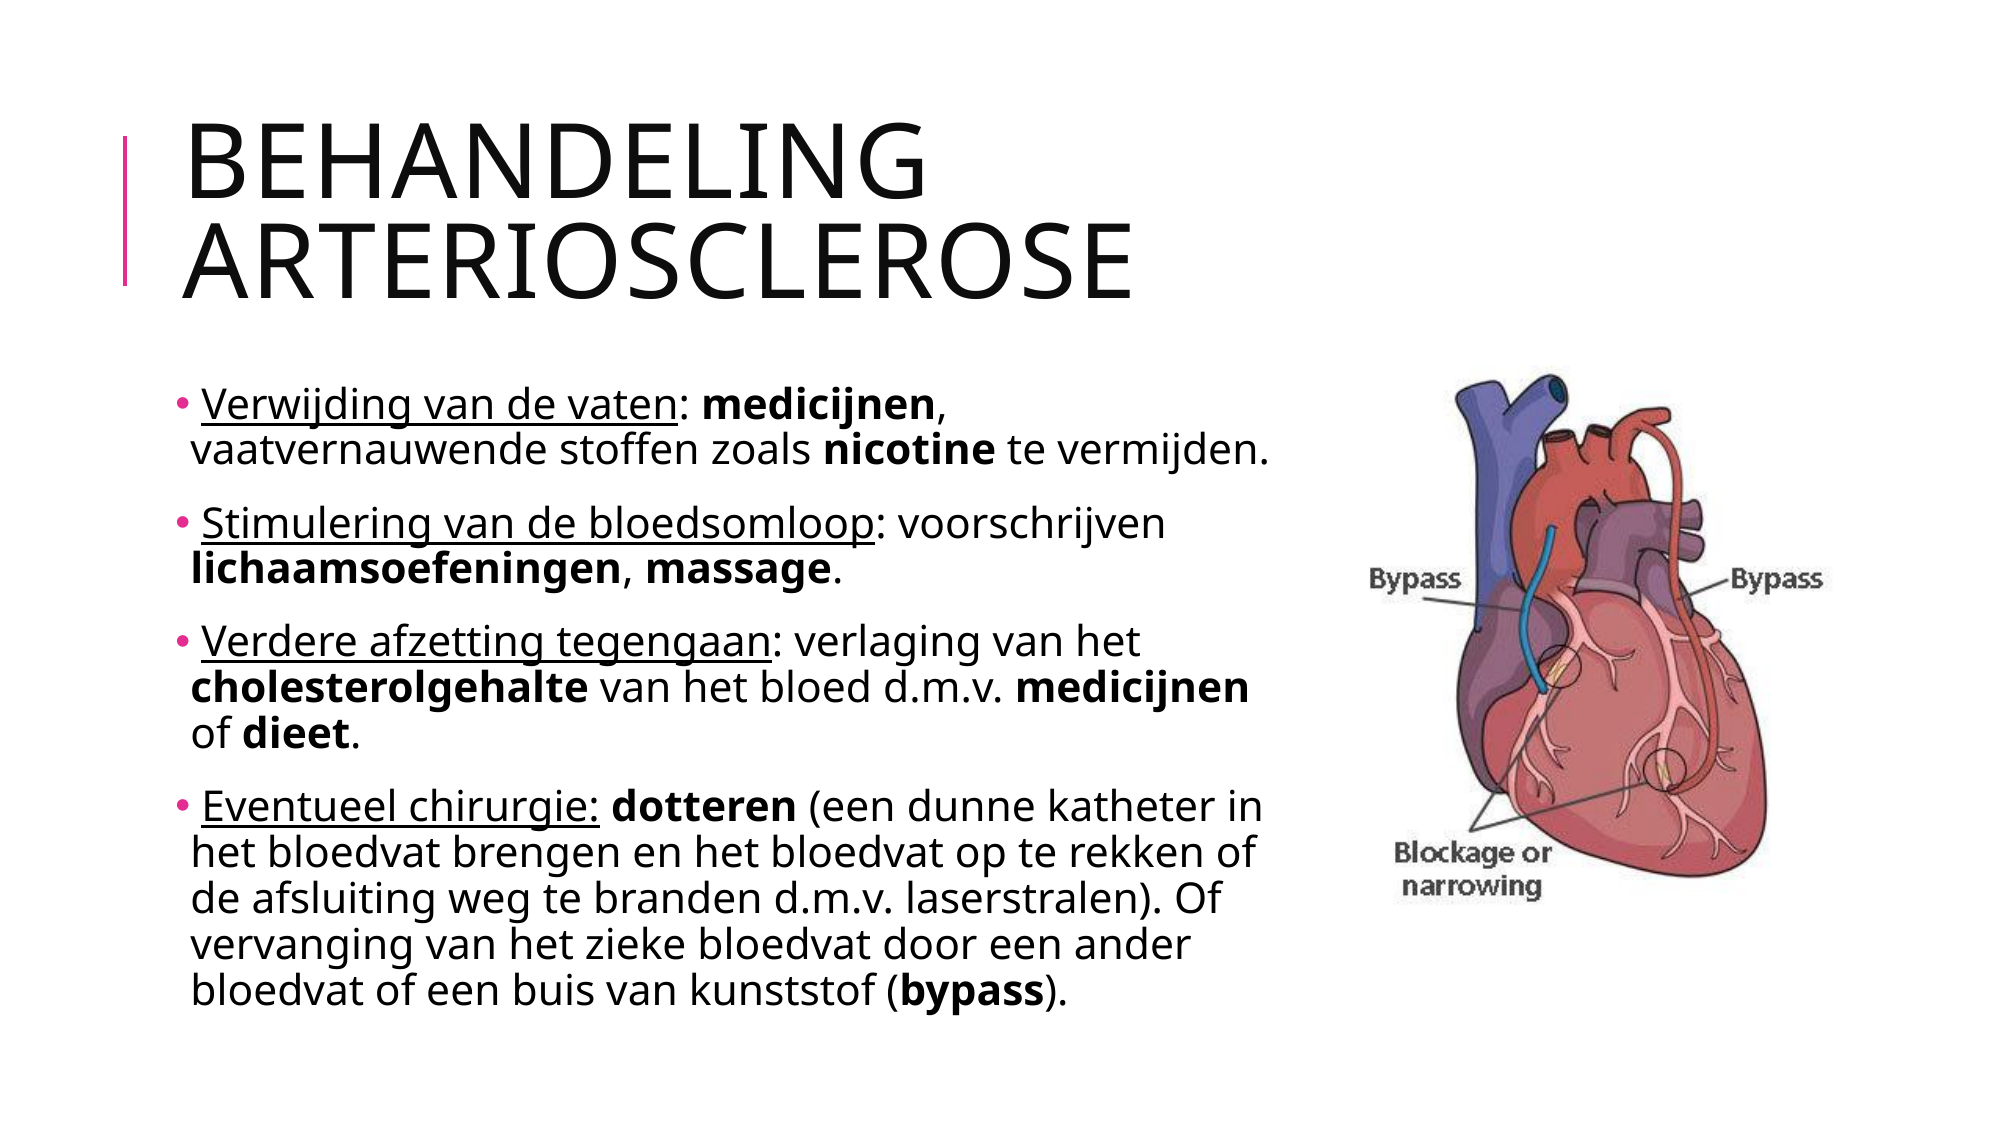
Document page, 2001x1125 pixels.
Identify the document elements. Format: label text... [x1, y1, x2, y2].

picture [1369, 341, 1839, 916]
title Behandeling arteriosclerose [168, 96, 1918, 342]
list Verwijding van de vaten: medicijnen, vaatvernauwende stoffen zoals nicotine te vermijden. Stimulering van de bloedsomloop: voorschrijven lichaamsoefeningen, massage. Verdere afzetting tegengaan: verlaging van het cholesterolgehalte van het bloed d.m.v. medicijnen of dieet. Eventueel chirurgie: dotteren (een dunne katheter in het bloedvat brengen en het bloedvat op te rekken of de afsluiting weg te branden d.m.v. laserstralen). Of vervanging van het zieke bloedvat door een ander bloedvat of een buis van kunststof (bypass). [168, 375, 1282, 1035]
